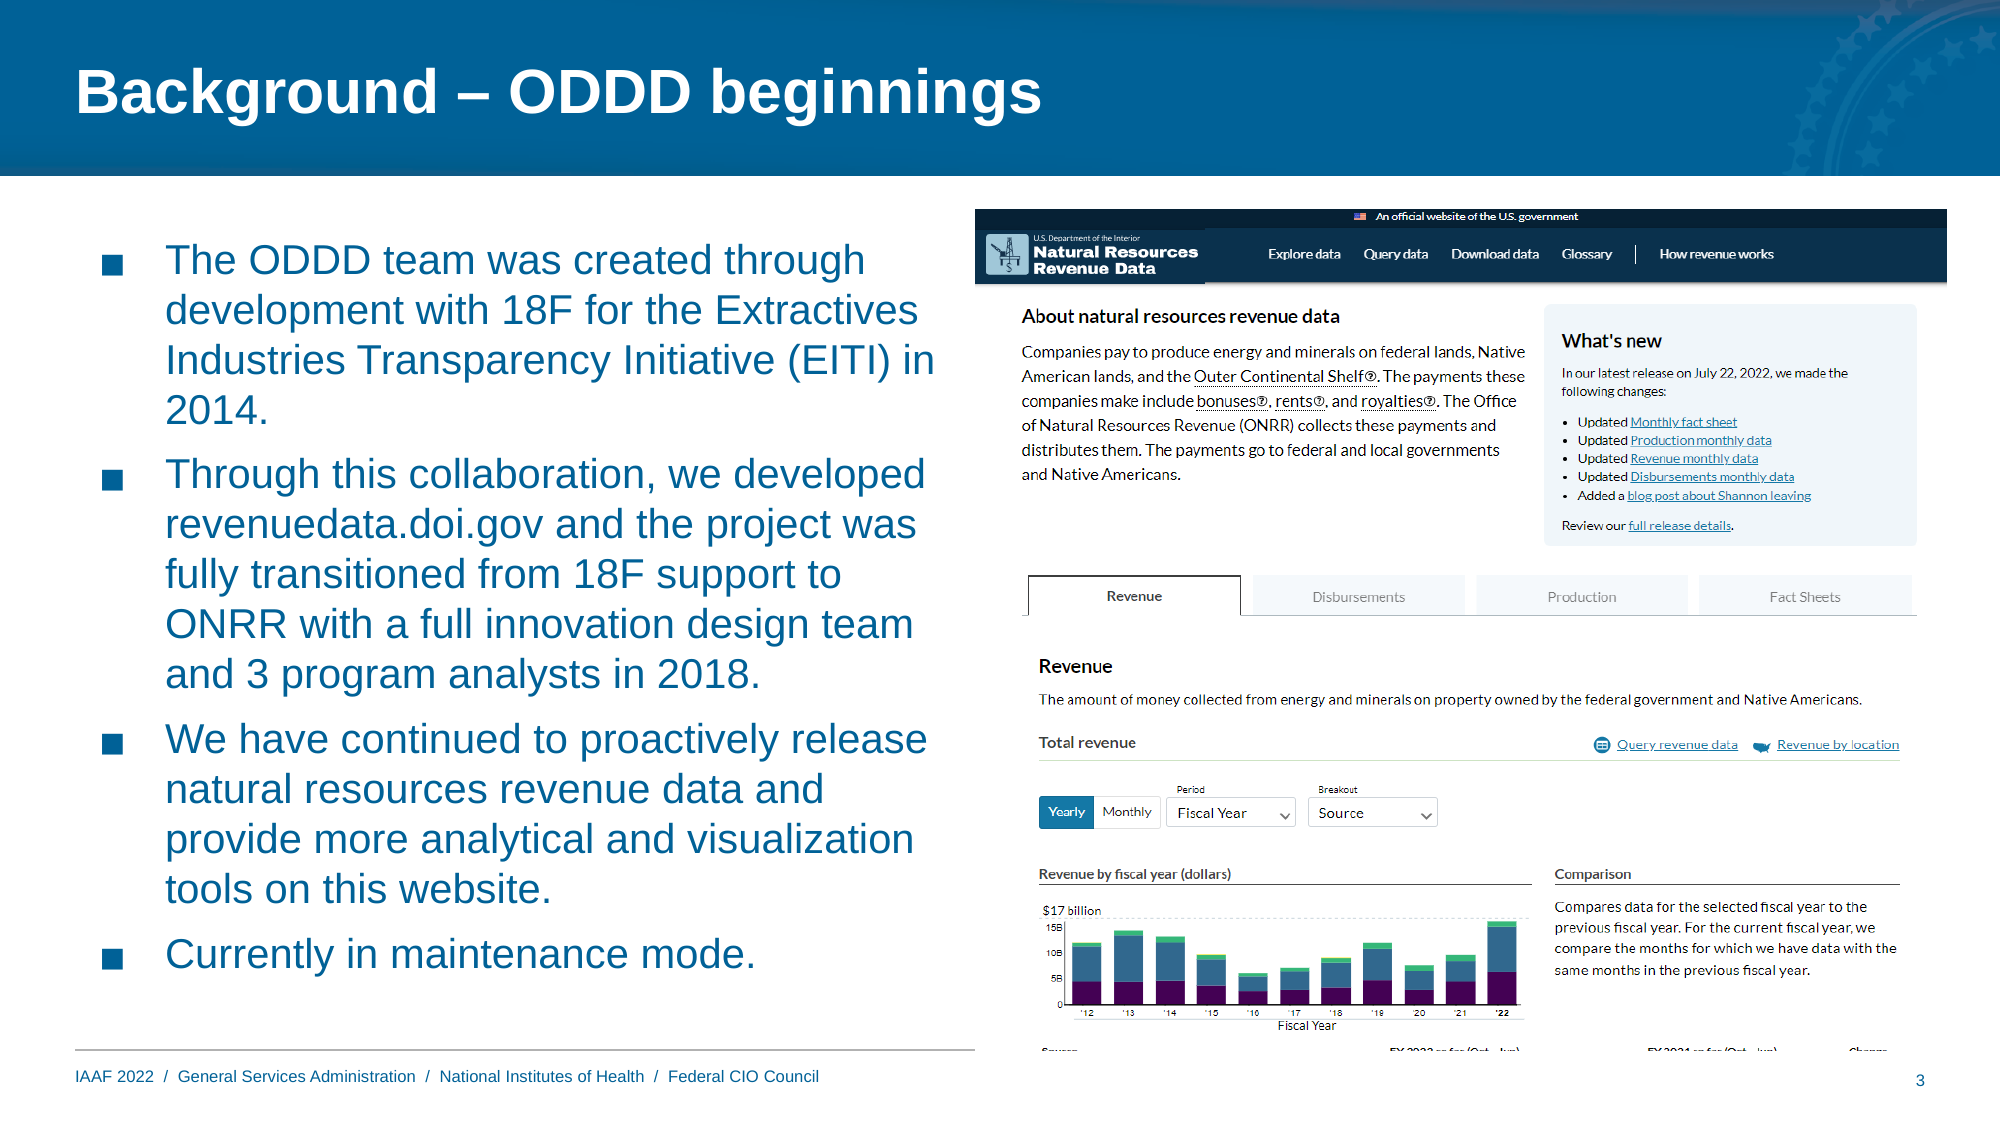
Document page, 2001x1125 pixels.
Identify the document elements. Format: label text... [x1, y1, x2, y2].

picture [0, 168, 666, 176]
slide_number 3 [1880, 1065, 1925, 1095]
title Background – ODDD beginnings [75, 52, 1800, 128]
picture [0, 0, 2000, 176]
list The ODDD team was created through development with 18F for the Extractives Industries Transparency Initiative (EITI) in 2014. Through this collaboration, we developed revenuedata.doi.gov and the project was fully transitioned from 18F support to ONRR with a full innovation design team and 3 program analysts in 2018. We have continued to proactively release natural resources revenue data and provide more analytical and visualization tools on this website. Currently in maintenance mode. [75, 224, 969, 1035]
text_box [974, 209, 1947, 1051]
